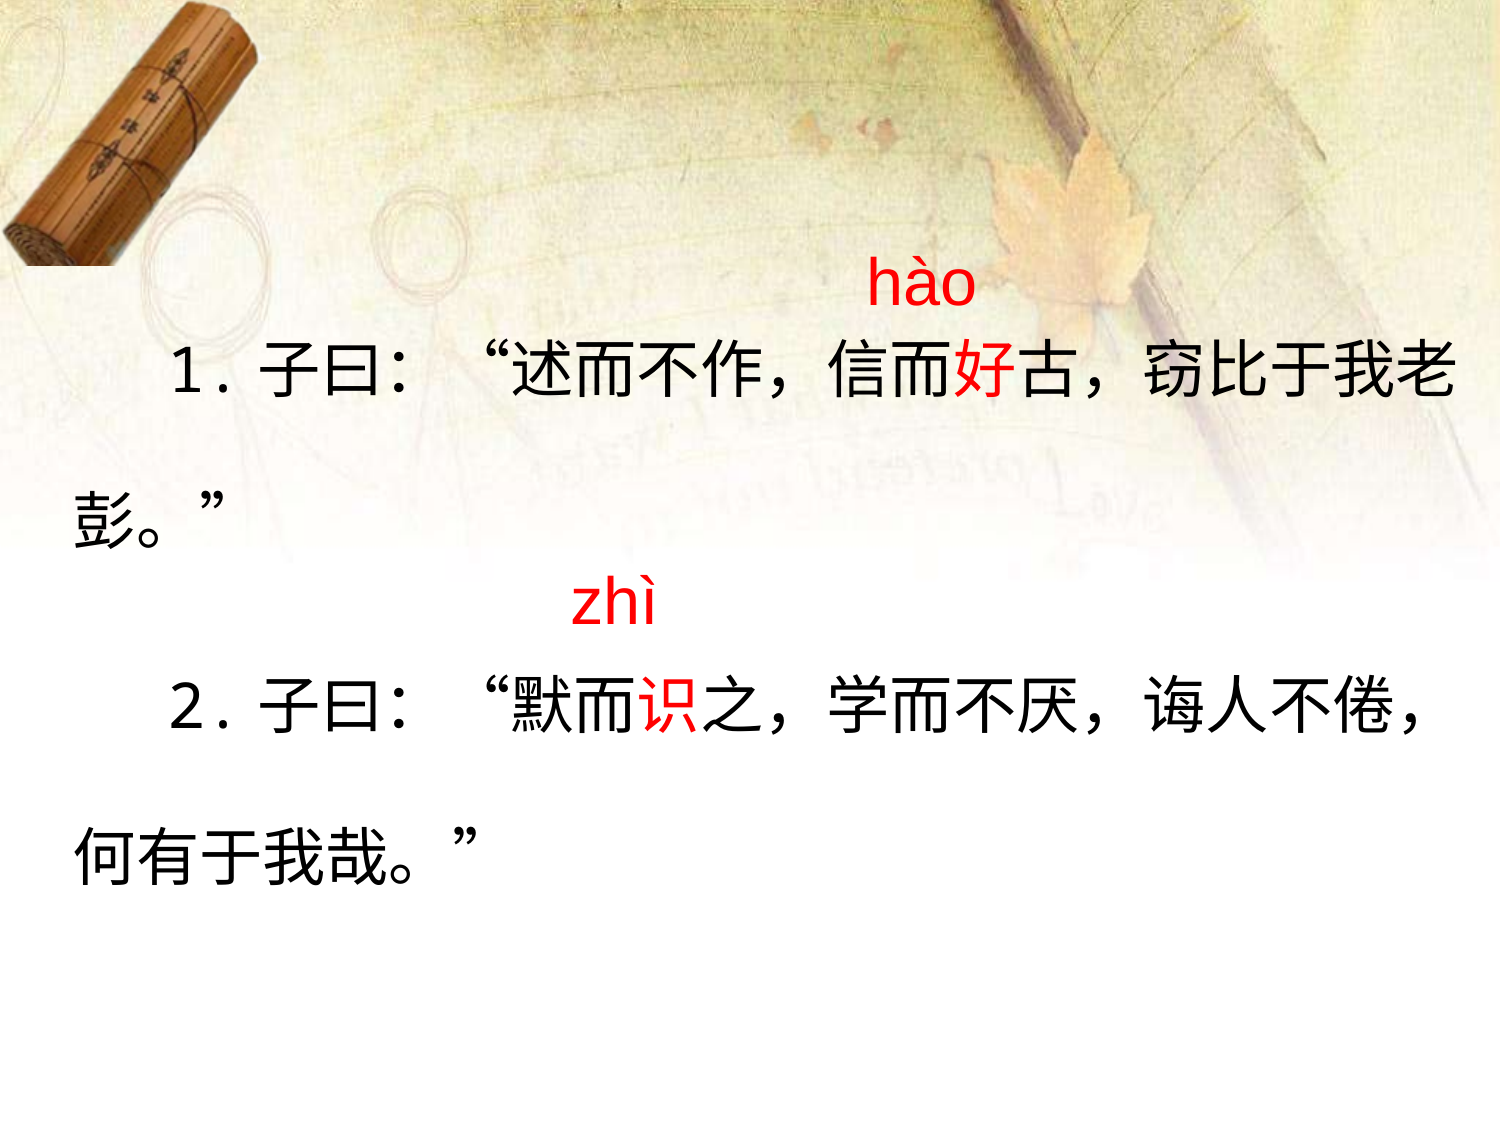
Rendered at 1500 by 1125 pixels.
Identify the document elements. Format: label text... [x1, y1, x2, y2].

picture [0, 0, 1500, 1125]
text_box hào [851, 231, 993, 327]
list 1.子曰：“述而不作，信而好古，窃比于我老彭。” 2.子曰：“默而识之，学而不厌，诲人不倦，何有于我哉。” [0, 160, 1489, 904]
text_box zhì [555, 550, 675, 646]
